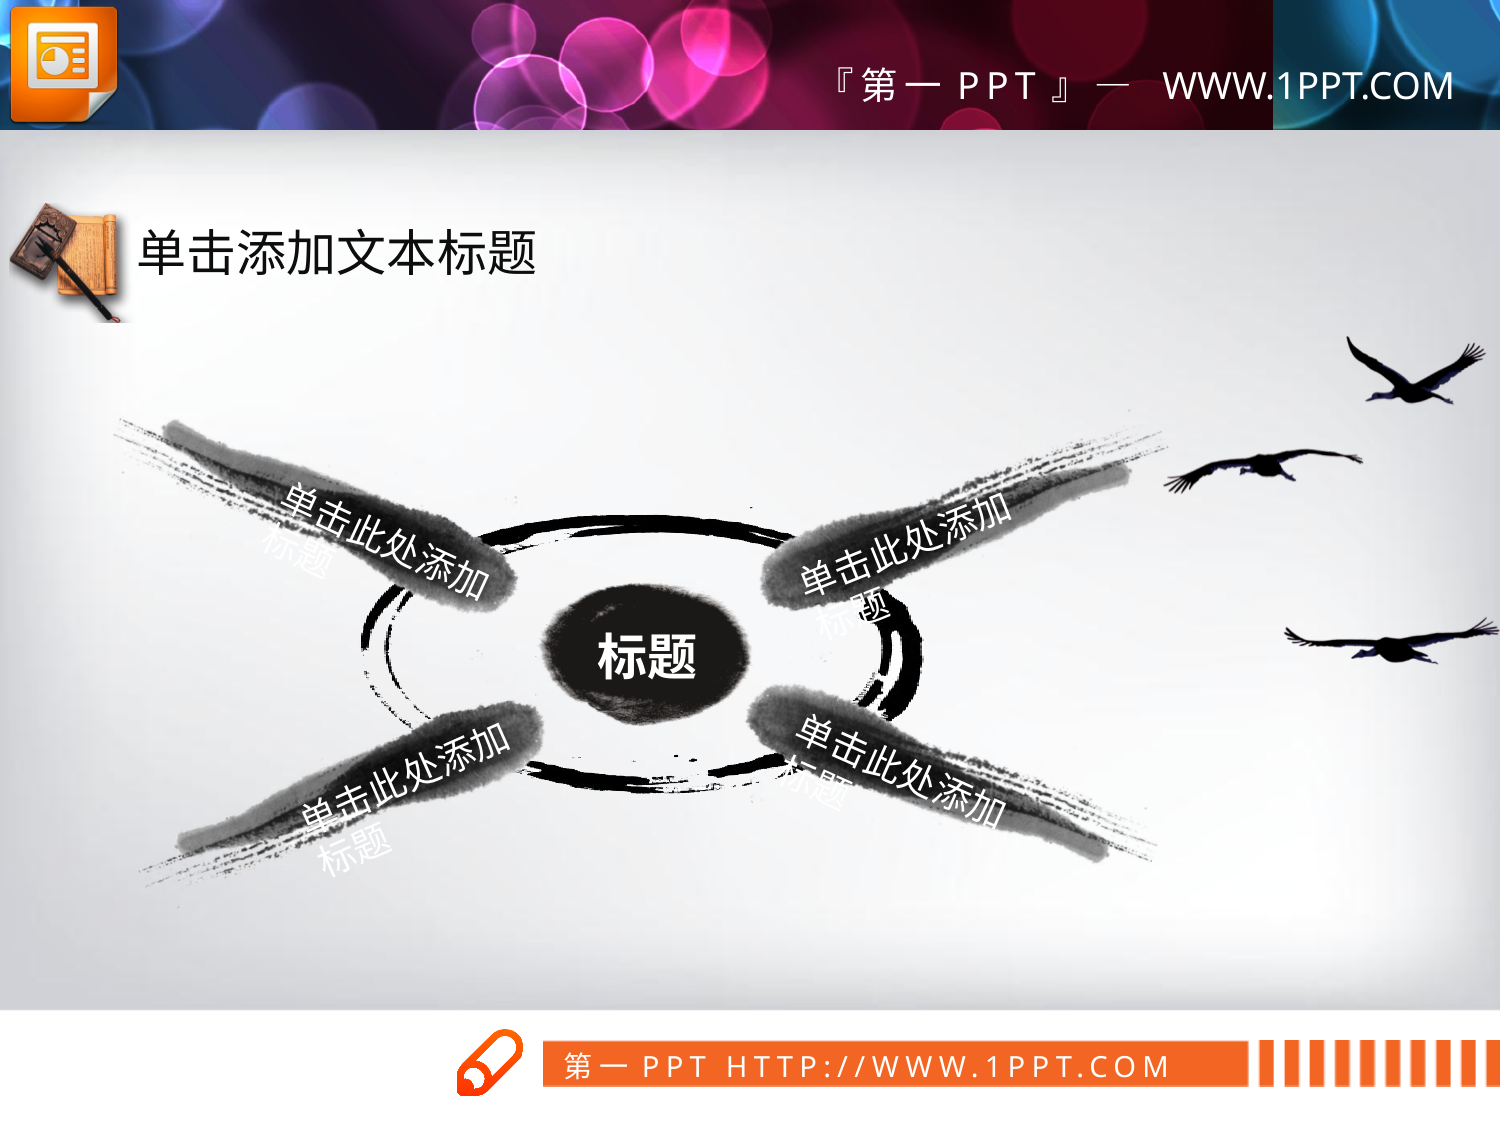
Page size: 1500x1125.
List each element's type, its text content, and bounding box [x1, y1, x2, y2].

picture [0, 0, 1500, 1012]
picture [543, 1040, 1500, 1087]
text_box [721, 420, 1158, 608]
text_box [127, 706, 584, 894]
text_box 单击添加文本标题 [154, 211, 562, 292]
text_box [534, 577, 768, 731]
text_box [714, 677, 1170, 864]
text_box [95, 425, 552, 613]
